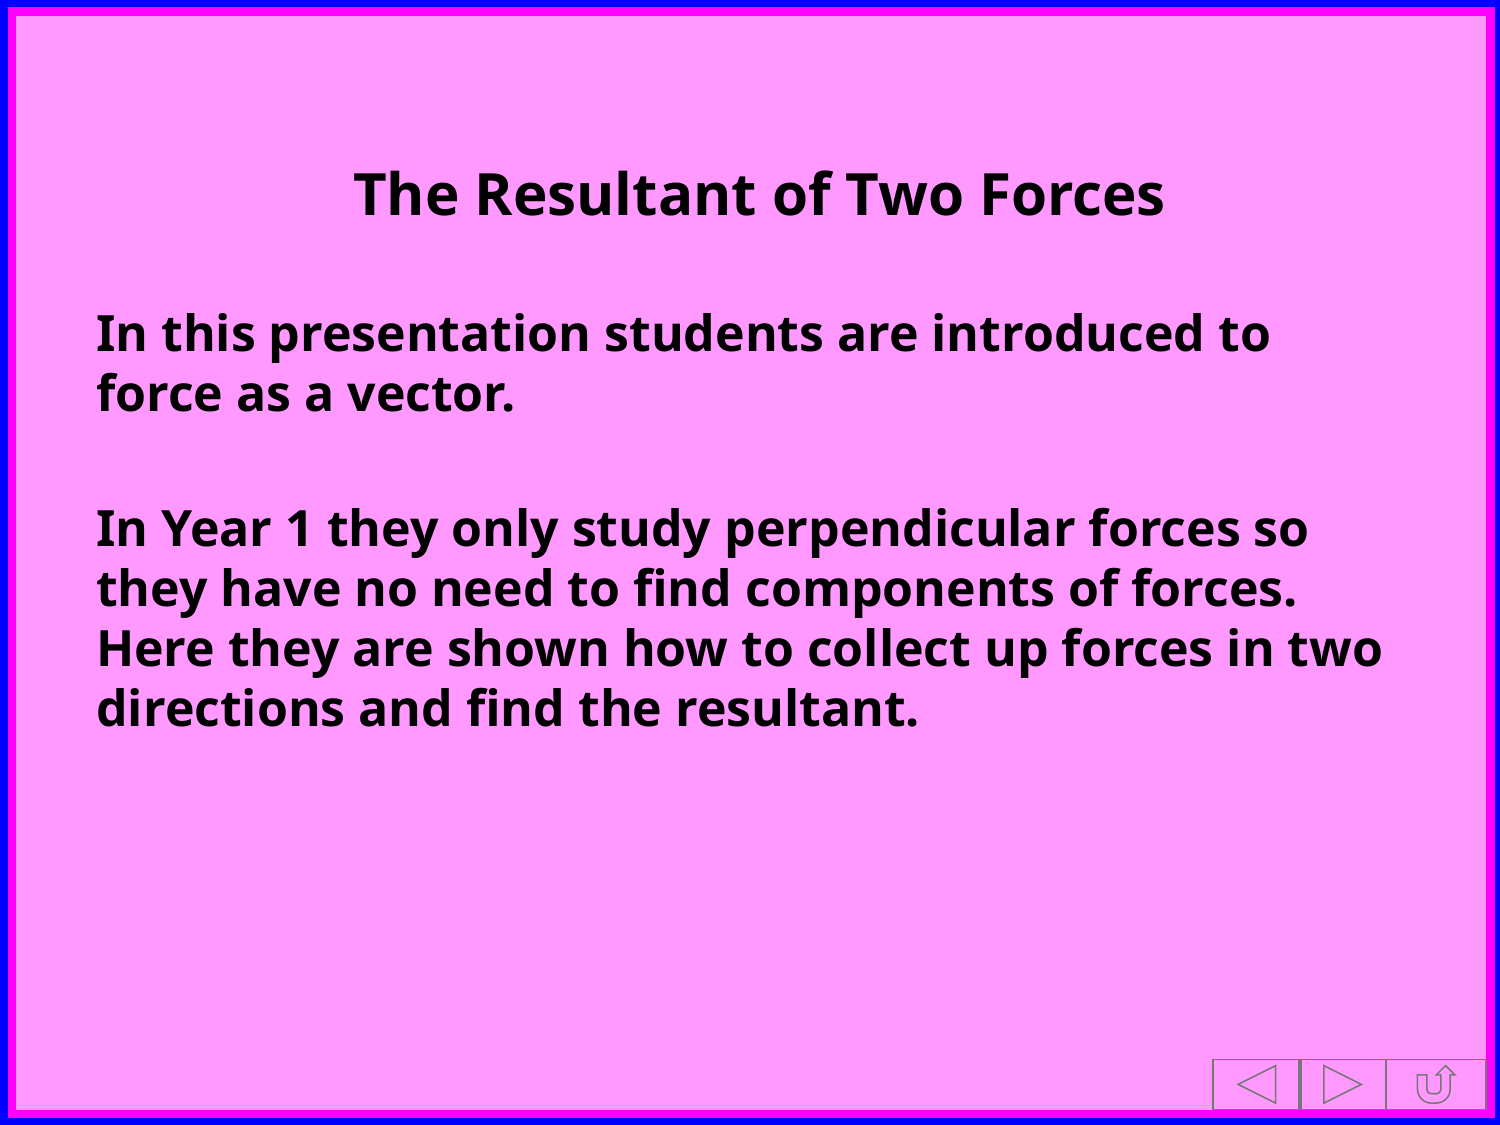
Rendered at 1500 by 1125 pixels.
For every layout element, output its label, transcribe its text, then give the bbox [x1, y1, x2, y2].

text_box In Year 1 they only study perpendicular forces so they have no need to find components of forces. Here they are shown how to collect up forces in two directions and find the resultant. [81, 488, 1419, 744]
text_box The Resultant of Two Forces [312, 149, 1208, 235]
text_box In this presentation students are introduced to force as a vector. [81, 293, 1419, 429]
